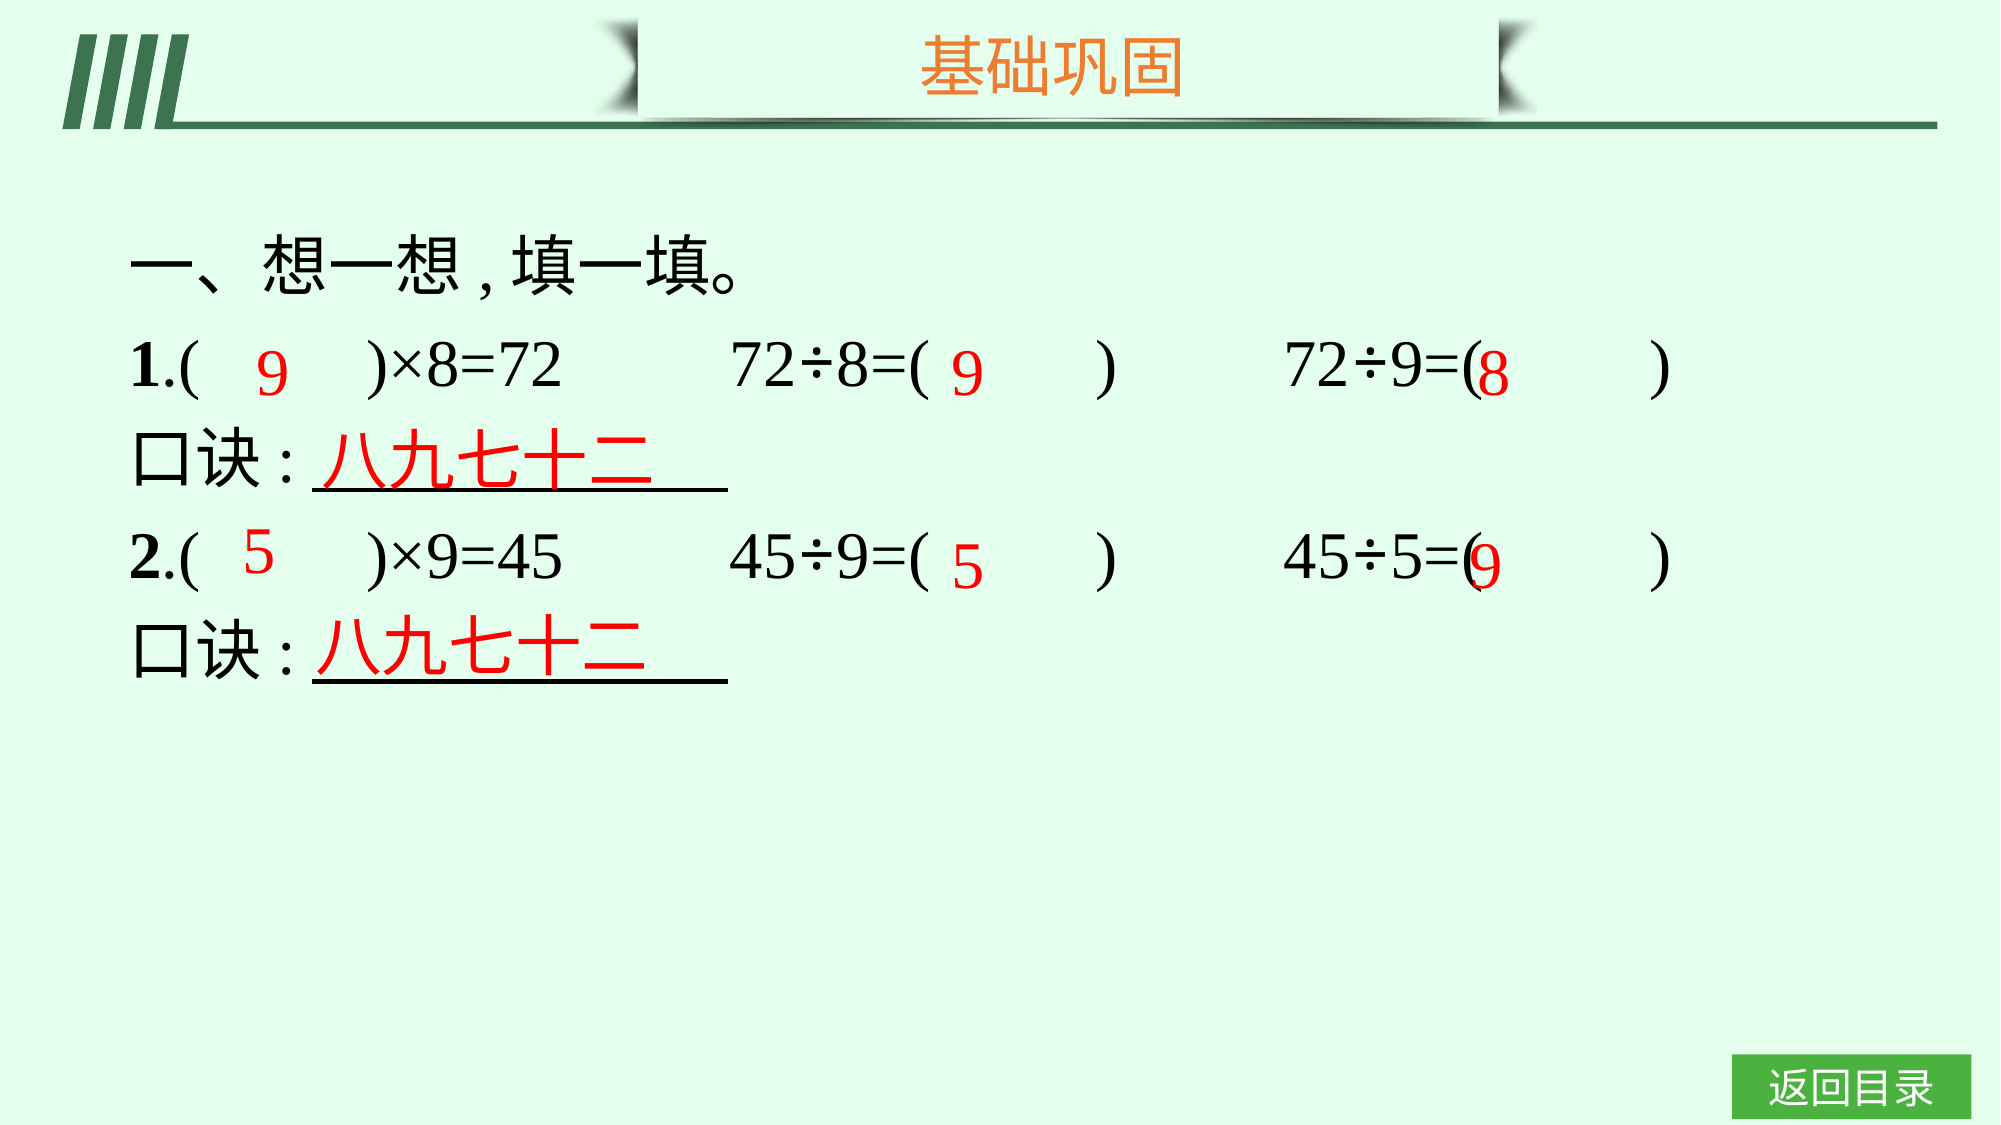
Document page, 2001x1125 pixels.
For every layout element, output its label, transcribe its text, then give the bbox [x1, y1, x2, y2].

text_box 5 [227, 483, 291, 595]
text_box 9 [1454, 498, 1518, 609]
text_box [62, 34, 1938, 130]
text_box 8 [1462, 305, 1527, 416]
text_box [594, 16, 1537, 127]
text_box 八九七十二 [306, 394, 671, 506]
text_box 5 [936, 498, 1000, 610]
text_box 9 [241, 305, 305, 416]
text_box 一、想一想,填一填。 1.( )×8=72 72÷8=( ) 72÷9=( ) 口诀: 2.( )×9=45 45÷9=( ) 45÷5=( ) 口诀: [113, 200, 1887, 695]
text_box 9 [936, 305, 1000, 416]
text_box 八九七十二 [300, 580, 664, 692]
